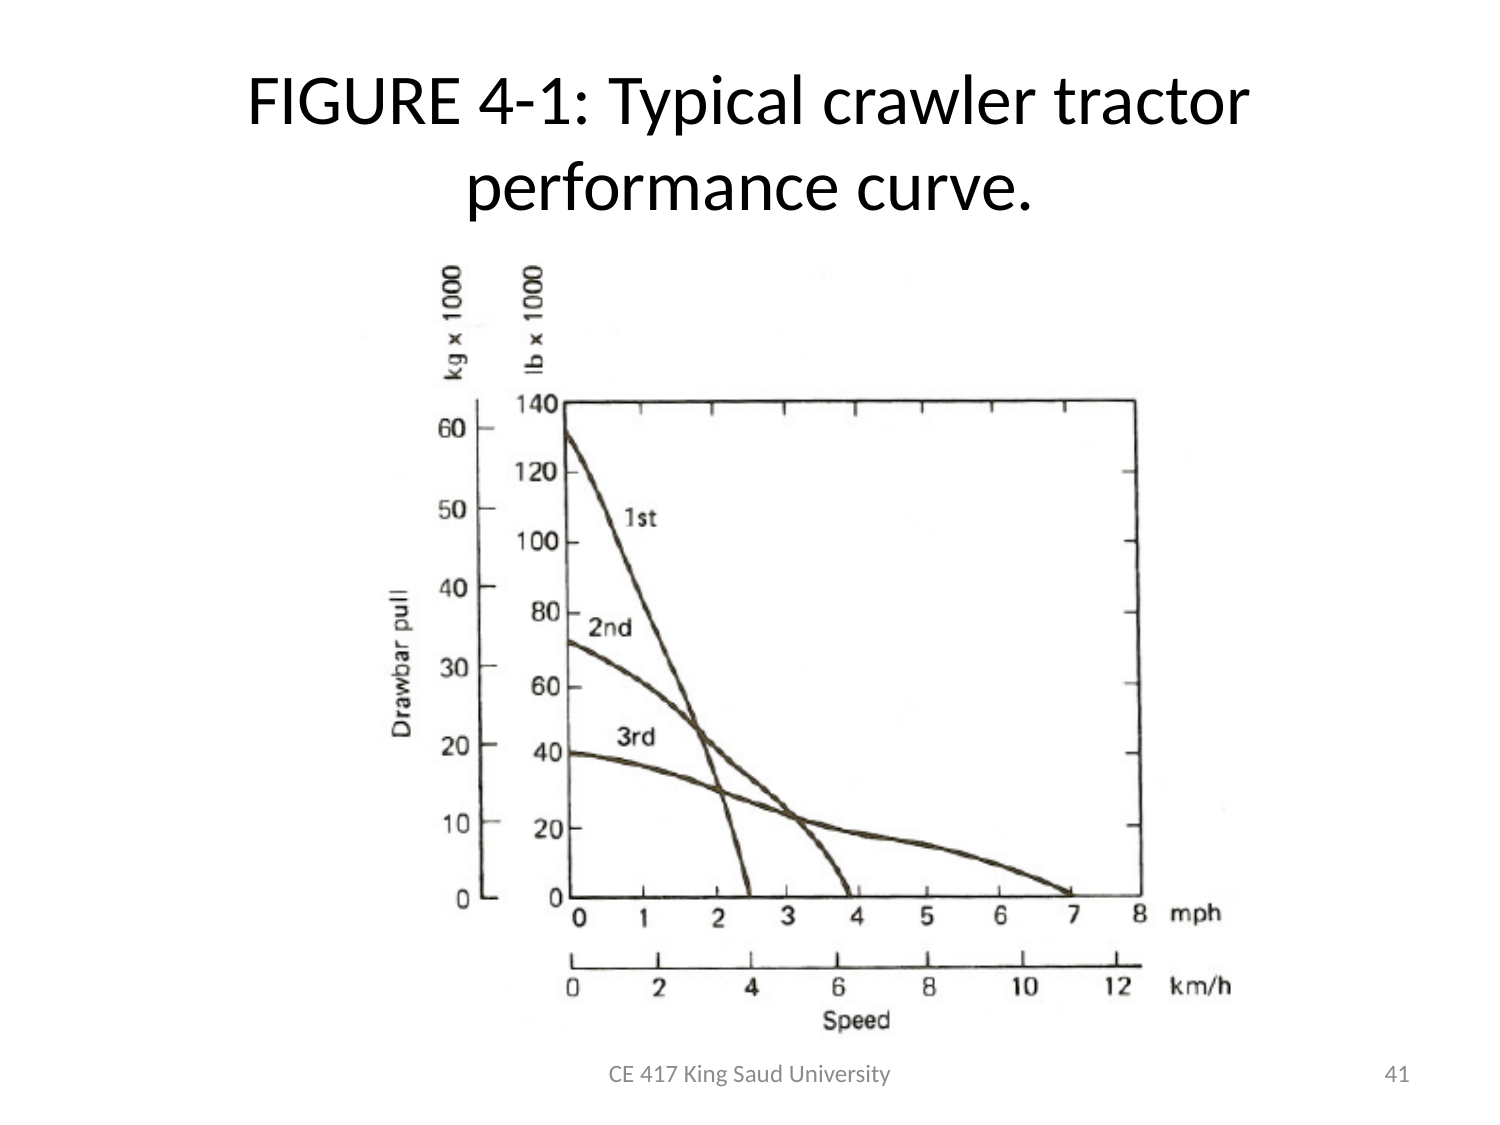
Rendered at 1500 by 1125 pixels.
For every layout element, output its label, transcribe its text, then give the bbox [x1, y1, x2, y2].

footer CE 417 King Saud University [512, 1046, 988, 1103]
title FIGURE 4-1: Typical crawler tractor performance curve. [75, 45, 1425, 233]
slide_number 41 [1074, 1042, 1425, 1103]
picture [362, 262, 1245, 1038]
